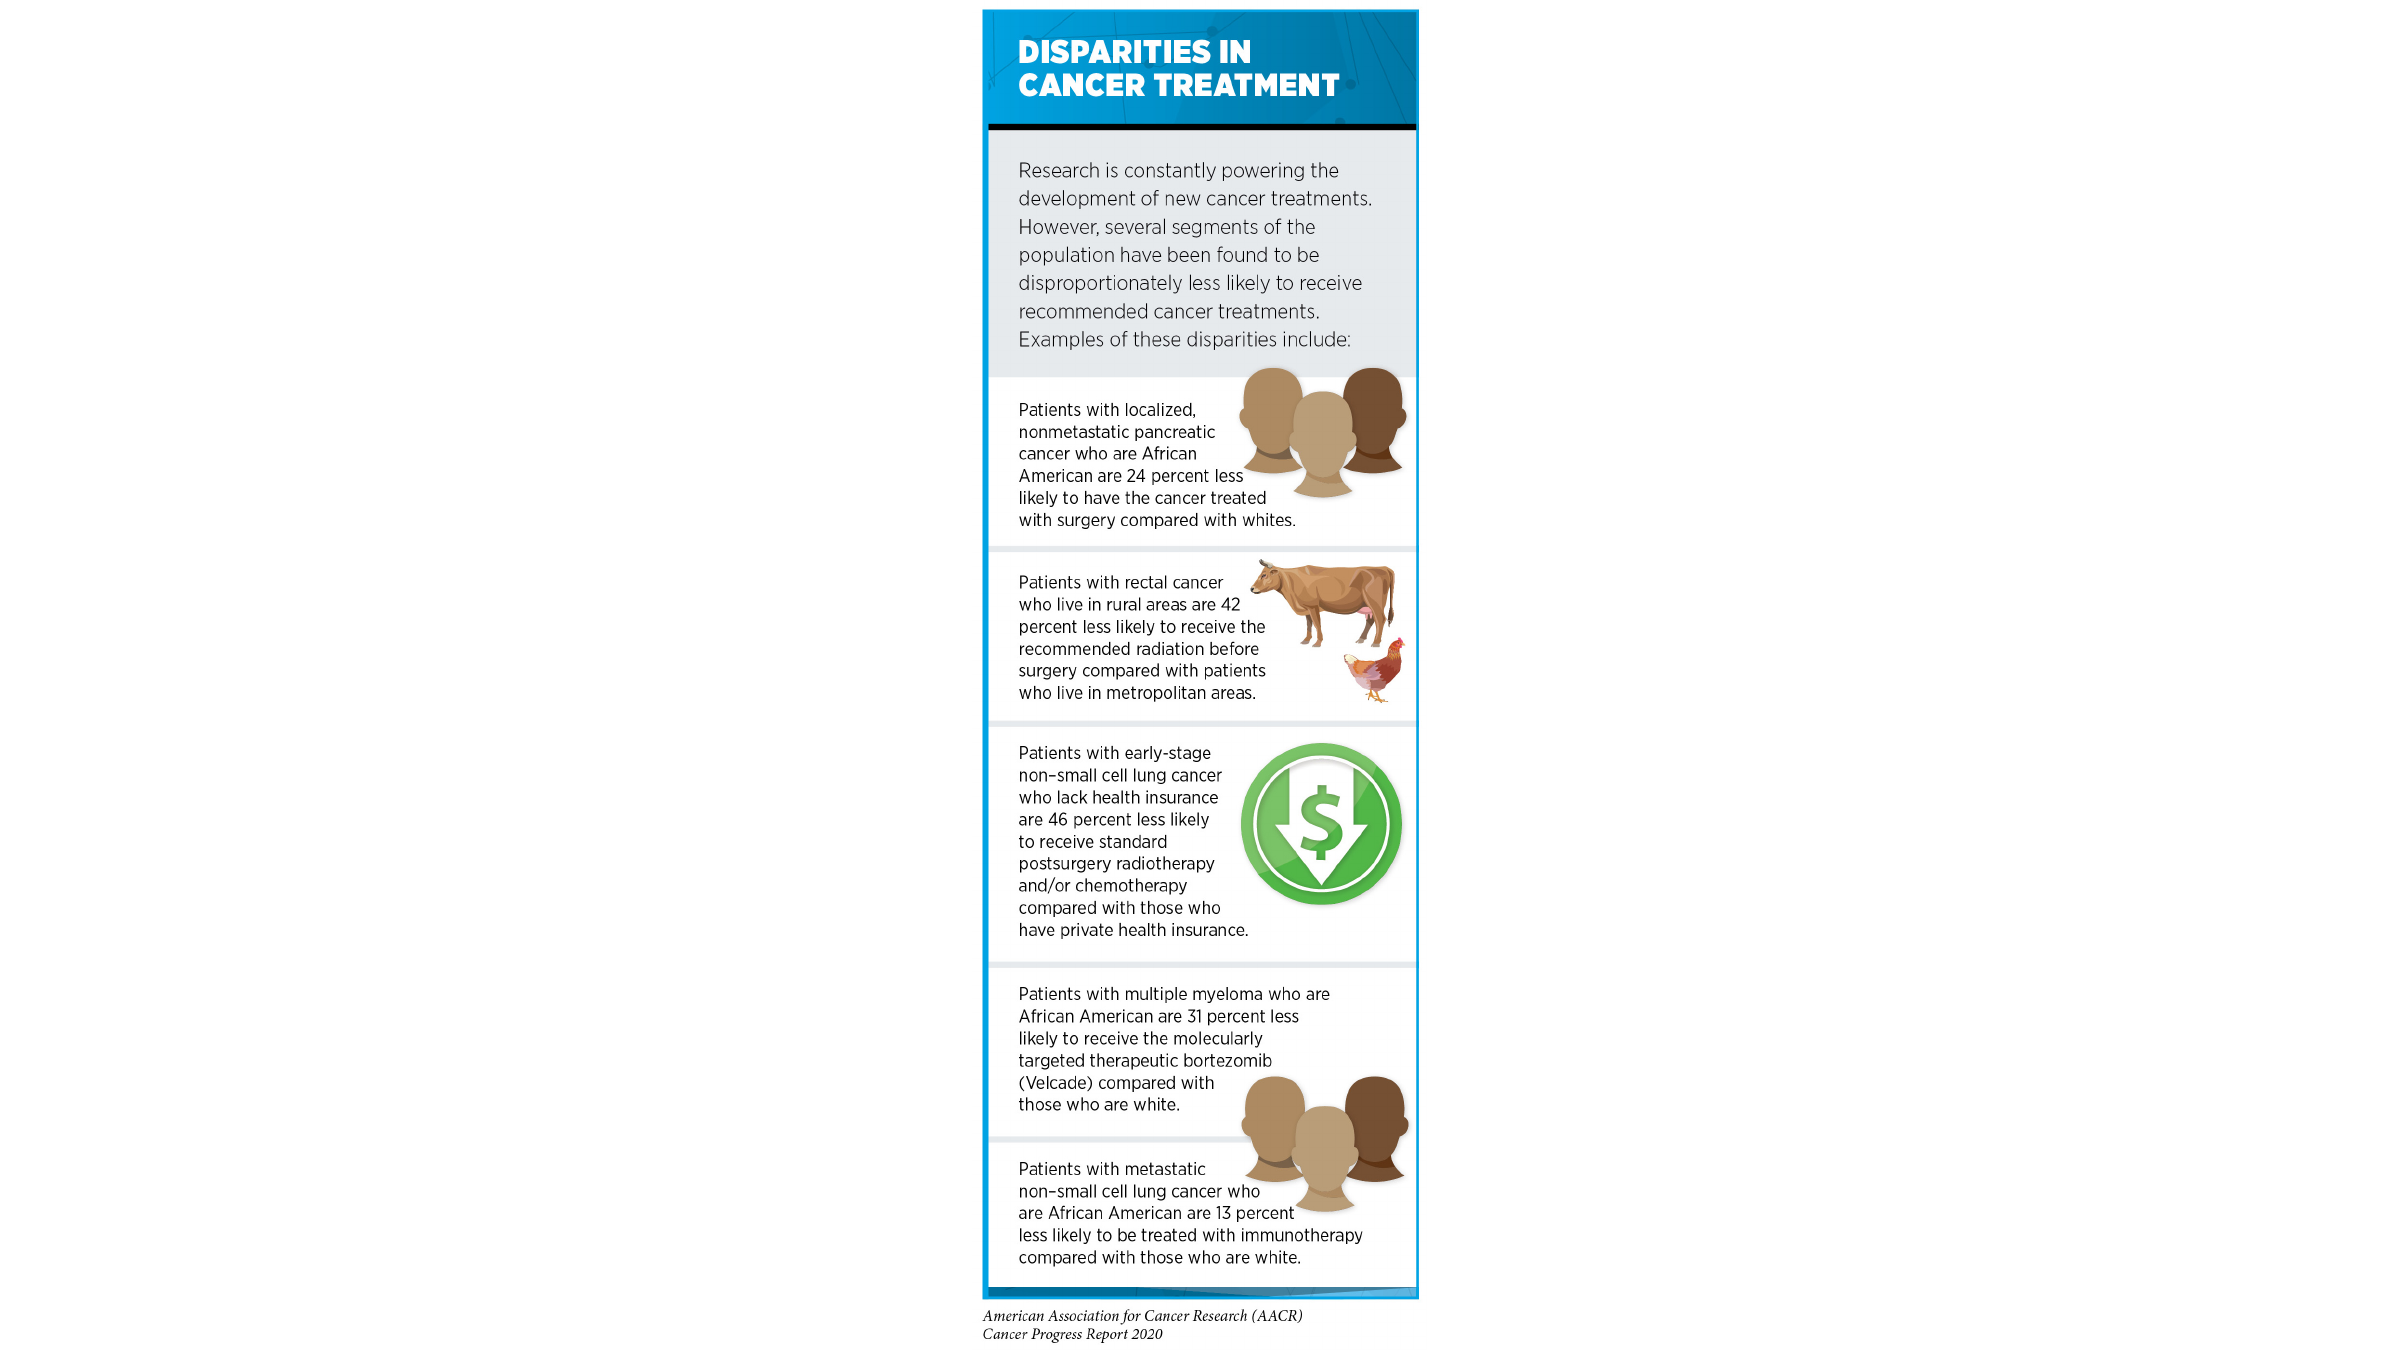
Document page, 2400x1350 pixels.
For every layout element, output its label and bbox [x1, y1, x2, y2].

picture [972, 0, 1427, 1350]
